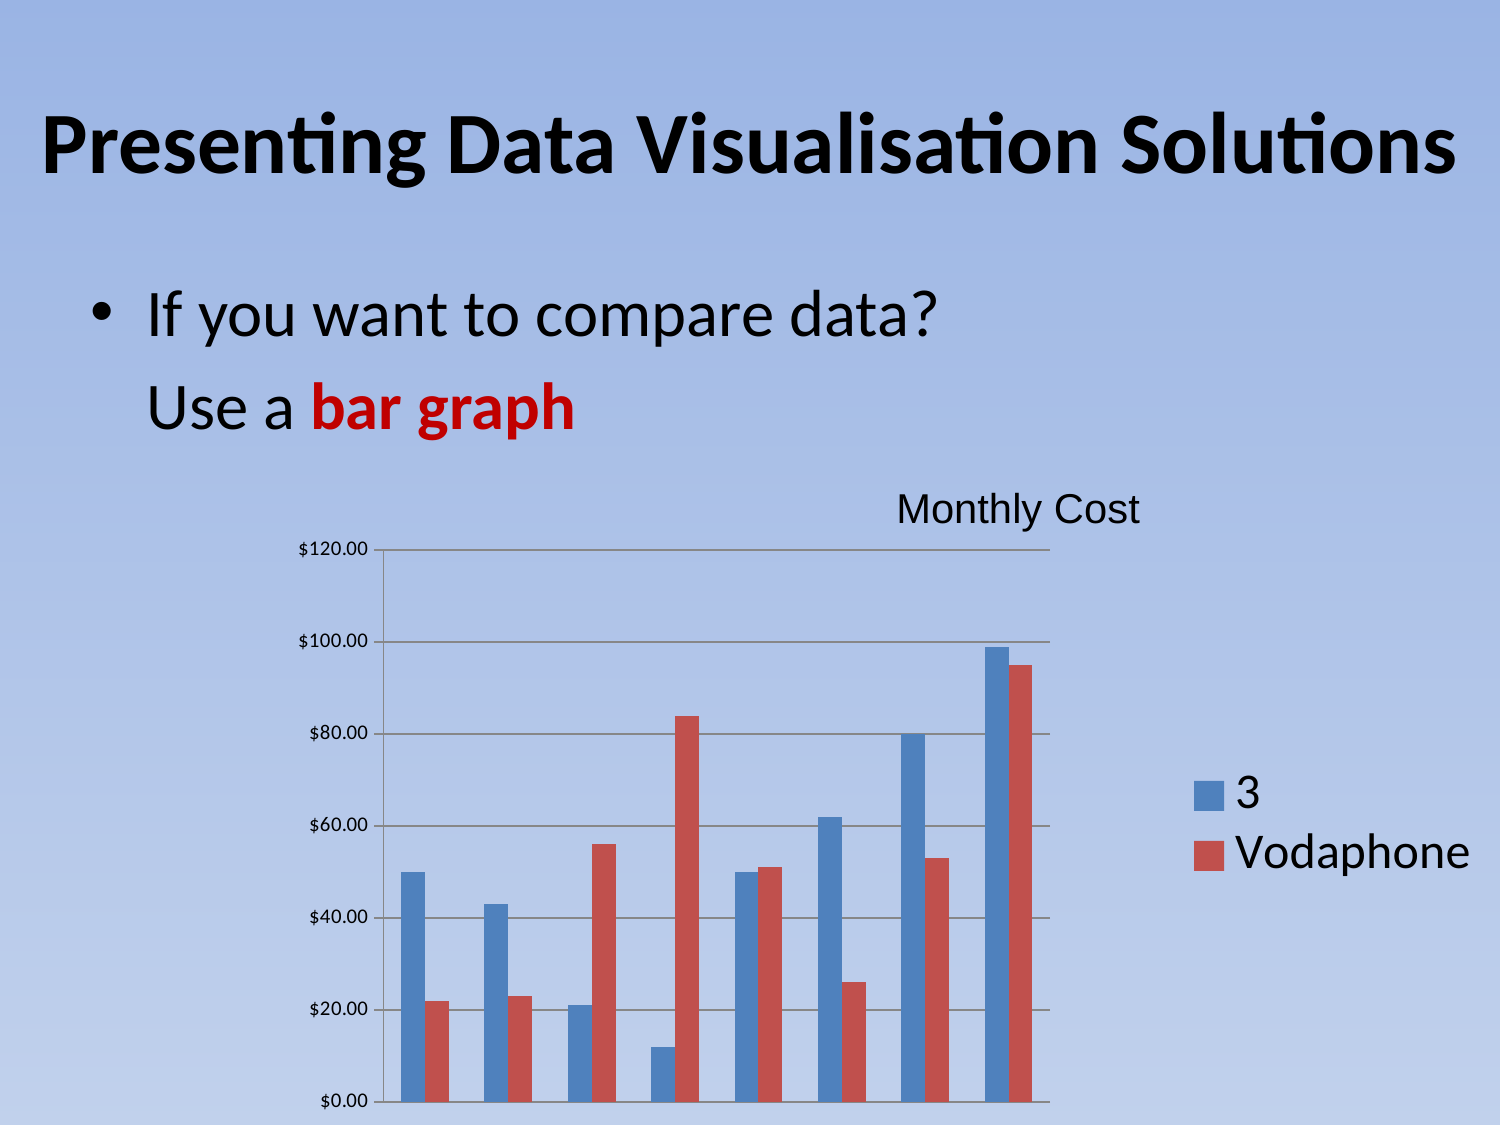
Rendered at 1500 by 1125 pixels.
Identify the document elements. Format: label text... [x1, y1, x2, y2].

title Presenting Data Visualisation Solutions [0, 45, 1500, 233]
list If you want to compare data? Use a bar graph Monthly Cost [75, 262, 1425, 1005]
chart [241, 526, 1500, 1125]
